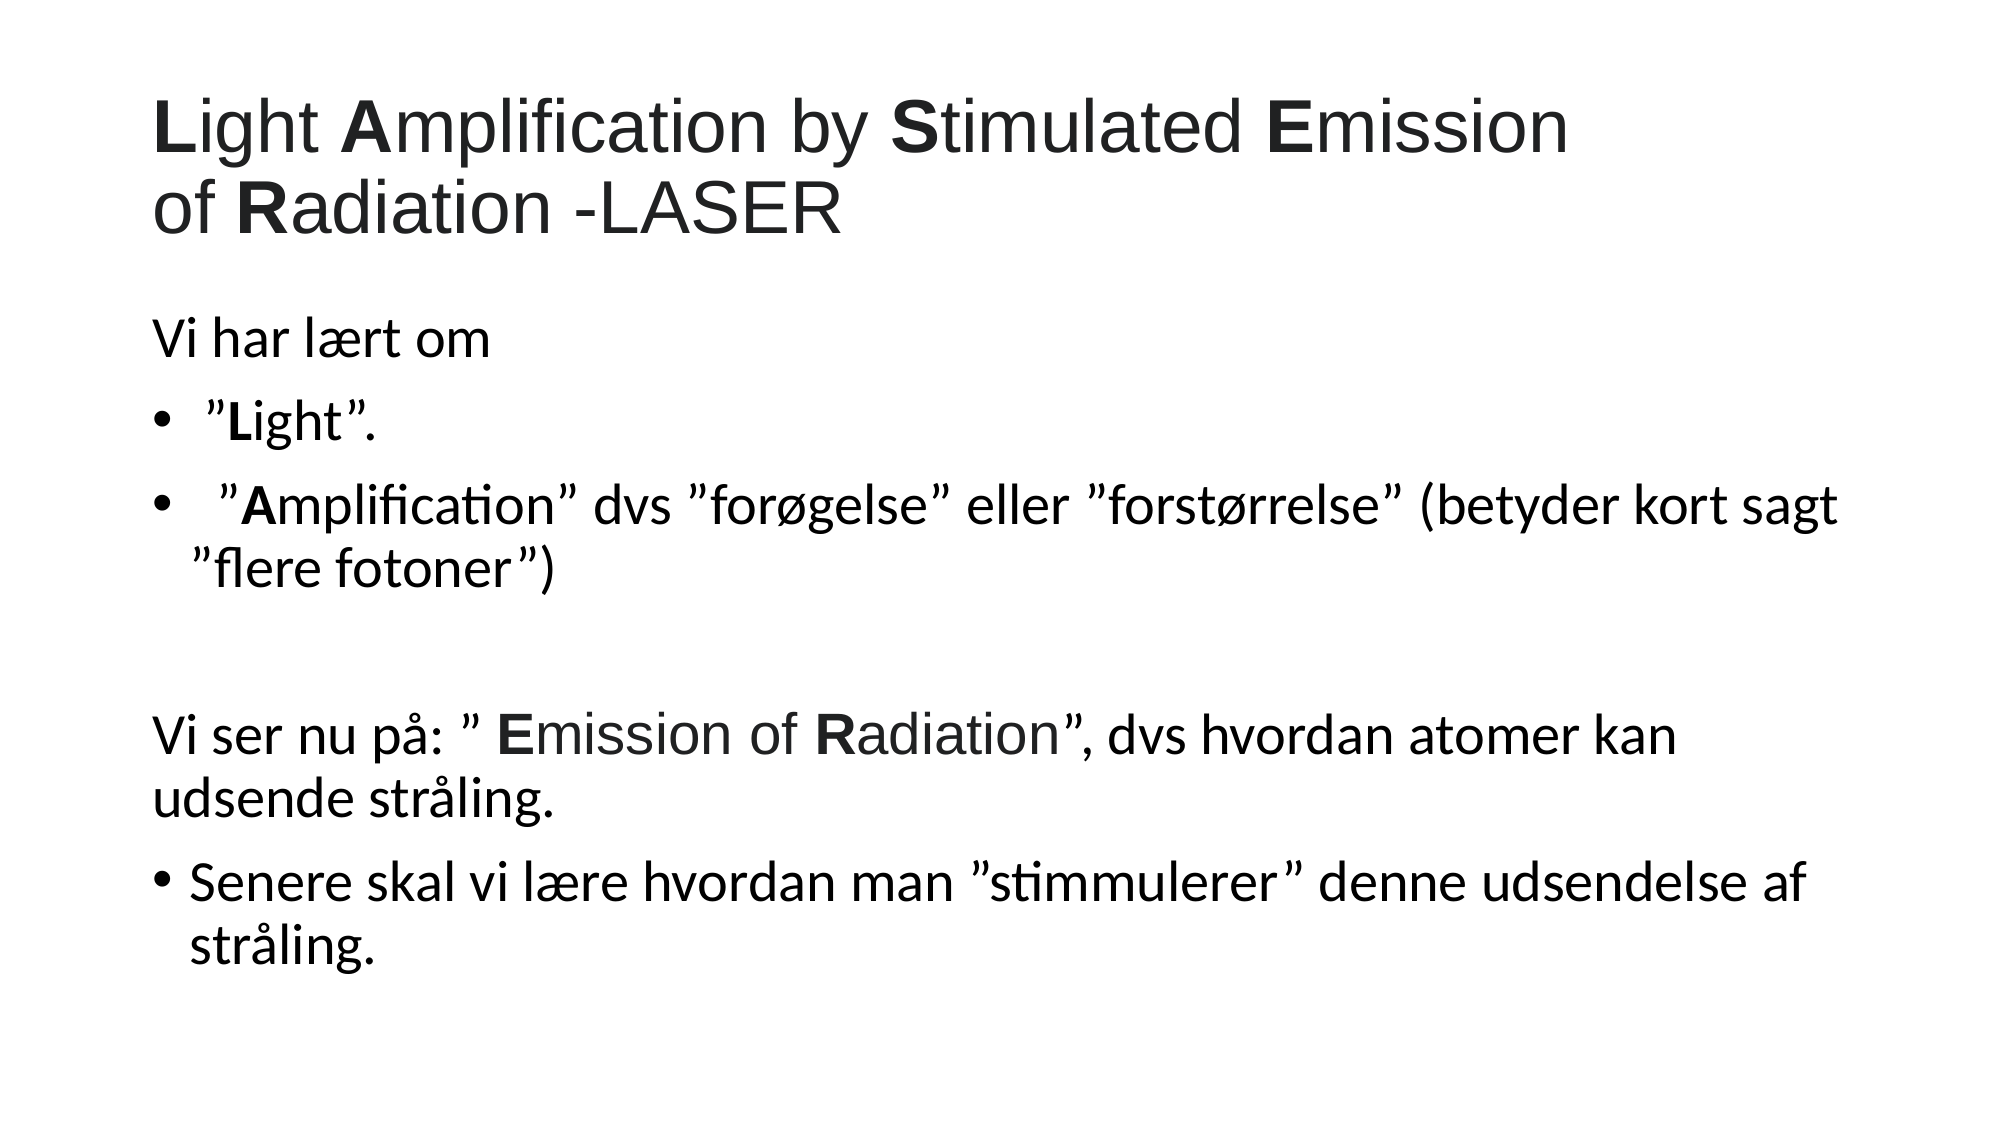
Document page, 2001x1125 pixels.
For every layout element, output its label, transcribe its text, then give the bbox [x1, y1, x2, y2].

list Vi har lært om ”Light”. ”Amplification” dvs ”forøgelse” eller ”forstørrelse” (betyder kort sagt ”flere fotoner”) Vi ser nu på: ” Emission of Radiation”, dvs hvordan atomer kan udsende stråling. Senere skal vi lære hvordan man ”stimmulerer” denne udsendelse af stråling. [137, 299, 1863, 1014]
title Light Amplification by Stimulated Emission of Radiation -LASER [137, 59, 1863, 278]
